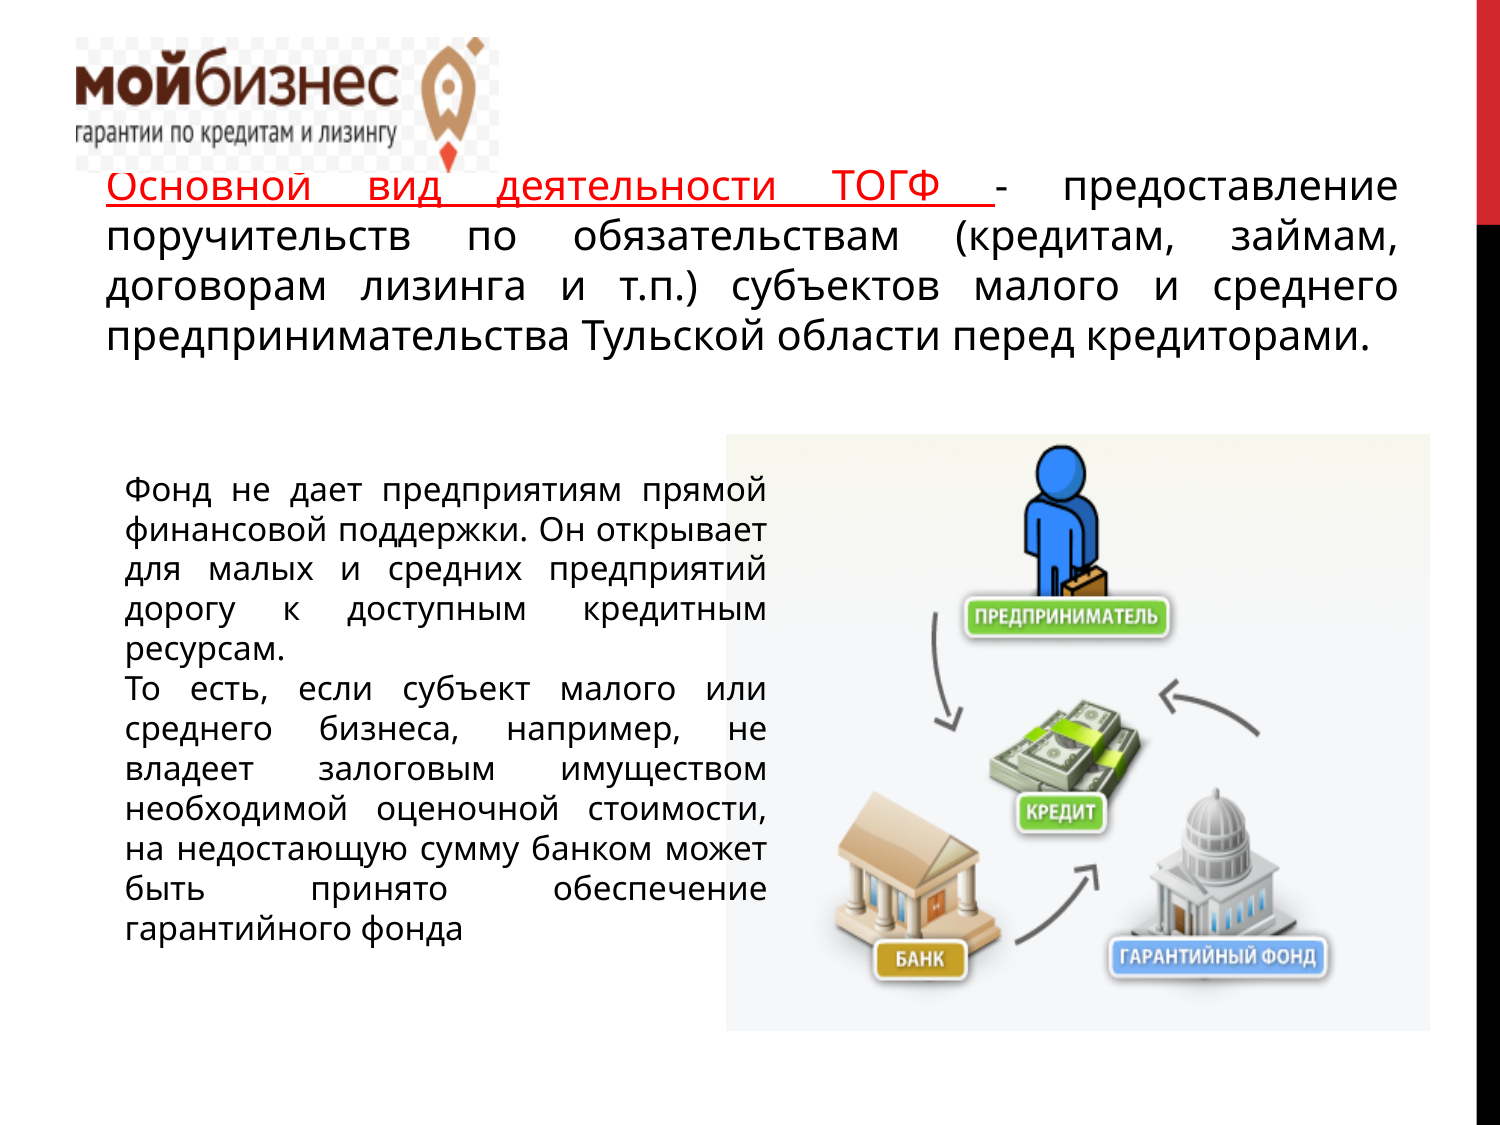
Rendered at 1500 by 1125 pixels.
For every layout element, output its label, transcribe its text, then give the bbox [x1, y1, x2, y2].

text_box Основной вид деятельности ТОГФ - предоставление поручительств по обязательствам (кредитам, займам, договорам лизинга и т.п.) субъектов малого и среднего предпринимательства Тульской области перед кредиторами. [90, 151, 1414, 407]
picture [725, 434, 1431, 1031]
picture [76, 37, 500, 174]
text_box Фонд не дает предприятиям прямой финансовой поддержки. Он открывает для малых и средних предприятий дорогу к доступным кредитным ресурсам. То есть, если субъект малого или среднего бизнеса, например, не владеет залоговым имуществом необходимой оценочной стоимости, на недостающую сумму банком может быть принято обеспечение гарантийного фонда [109, 460, 724, 955]
